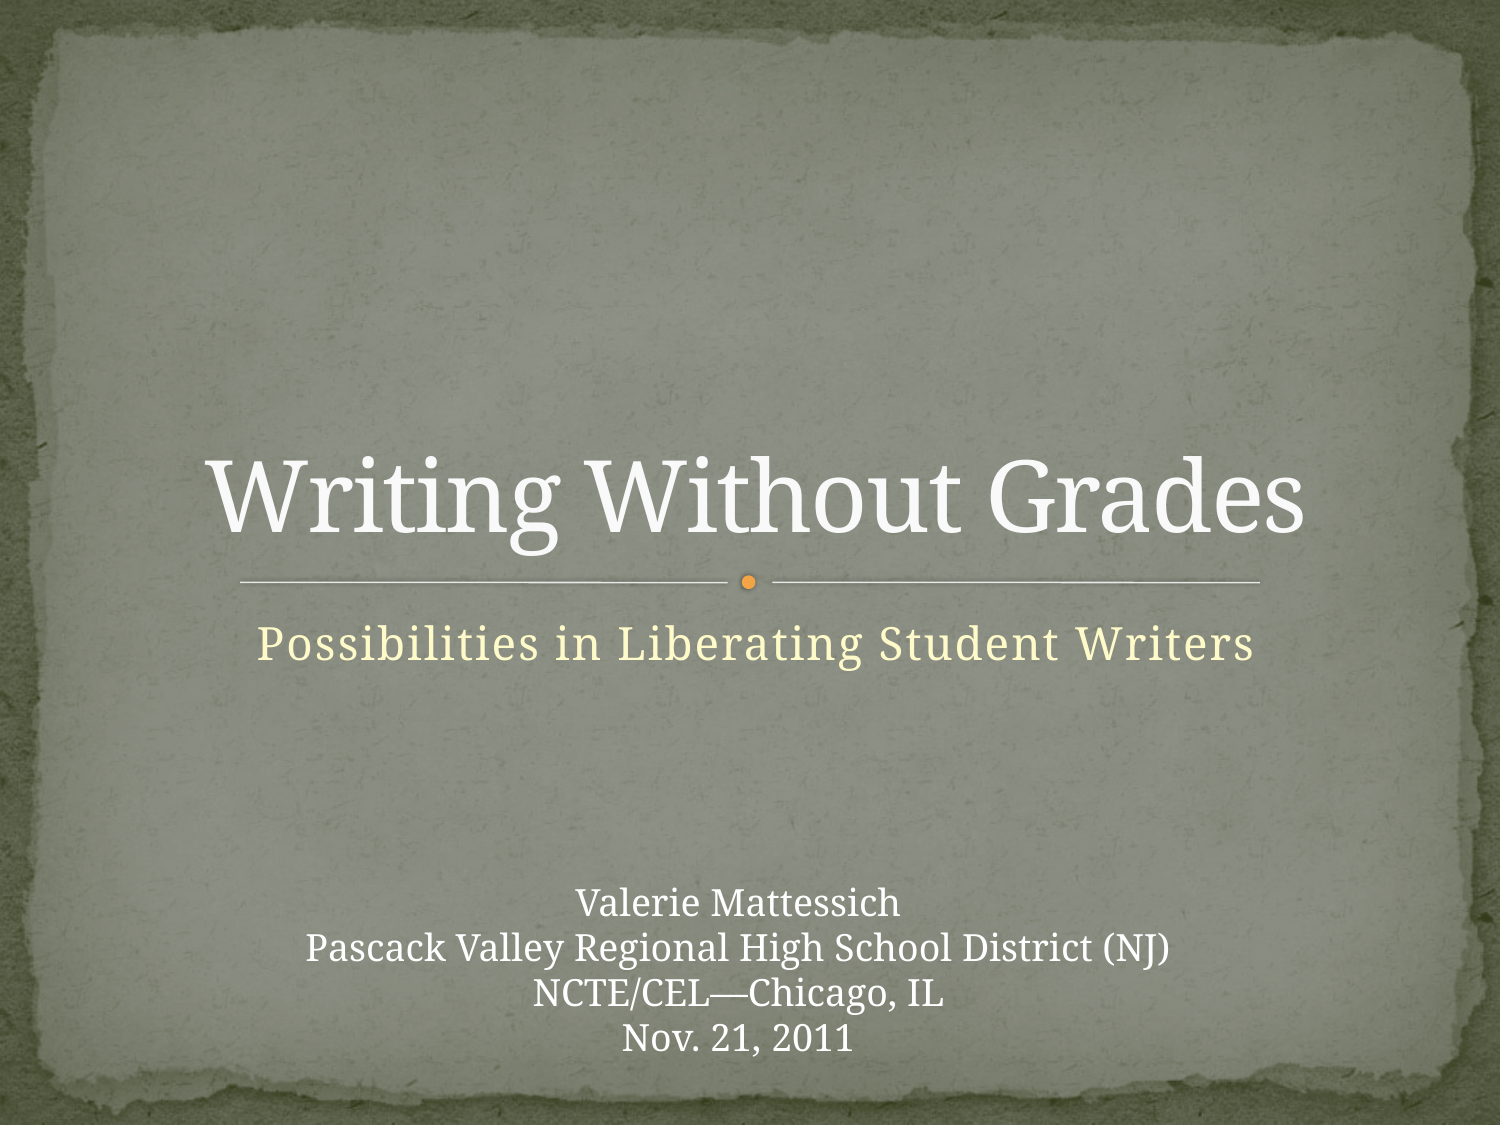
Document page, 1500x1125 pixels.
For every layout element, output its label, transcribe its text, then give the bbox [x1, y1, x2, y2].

subtitle Possibilities in Liberating Student Writers [75, 606, 1438, 795]
text_box Valerie Mattessich Pascack Valley Regional High School District (NJ) NCTE/CEL—Chicago, IL Nov. 21, 2011 [245, 871, 1232, 1067]
title Writing Without Grades [74, 235, 1438, 561]
